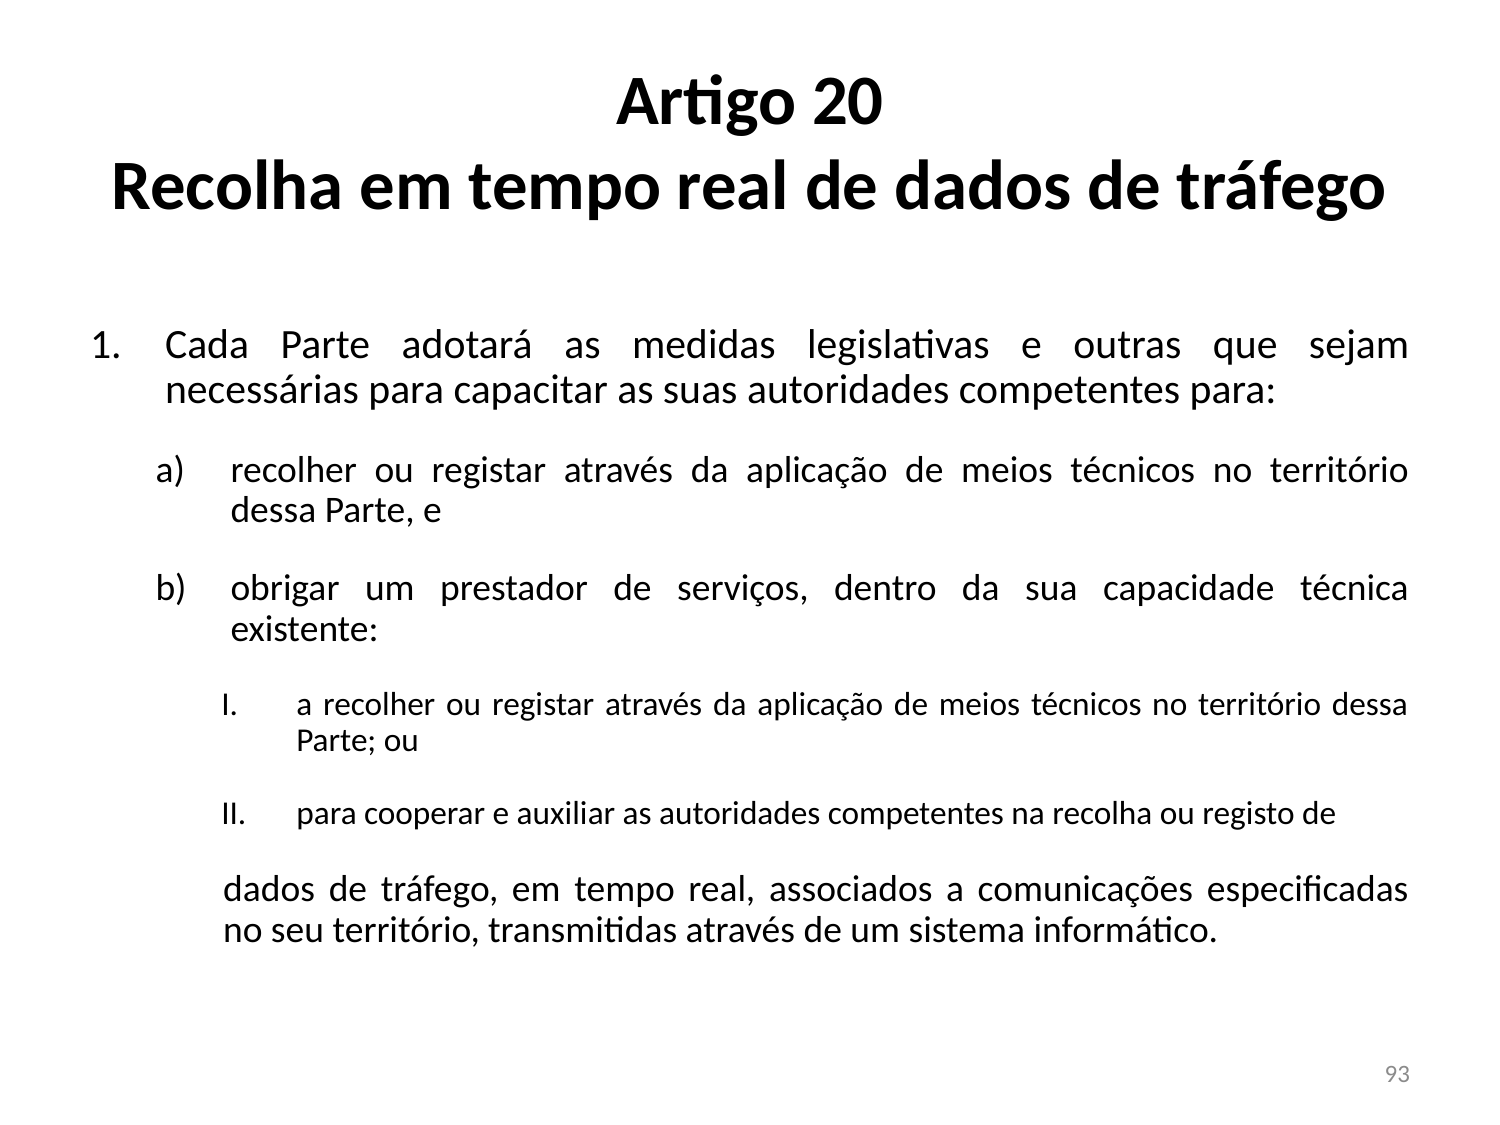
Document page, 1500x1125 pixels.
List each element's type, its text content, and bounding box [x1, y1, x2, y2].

slide_number 93 [1074, 1042, 1425, 1103]
list Cada Parte adotará as medidas legislativas e outras que sejam necessárias para capacitar as suas autoridades competentes para: recolher ou registar através da aplicação de meios técnicos no território dessa Parte, e obrigar um prestador de serviços, dentro da sua capacidade técnica existente: a recolher ou registar através da aplicação de meios técnicos no território dessa Parte; ou para cooperar e auxiliar as autoridades competentes na recolha ou registo de dados de tráfego, em tempo real, associados a comunicações especificadas no seu território, transmitidas através de um sistema informático. [74, 314, 1426, 1086]
title Artigo 20 Recolha em tempo real de dados de tráfego [74, 44, 1426, 233]
